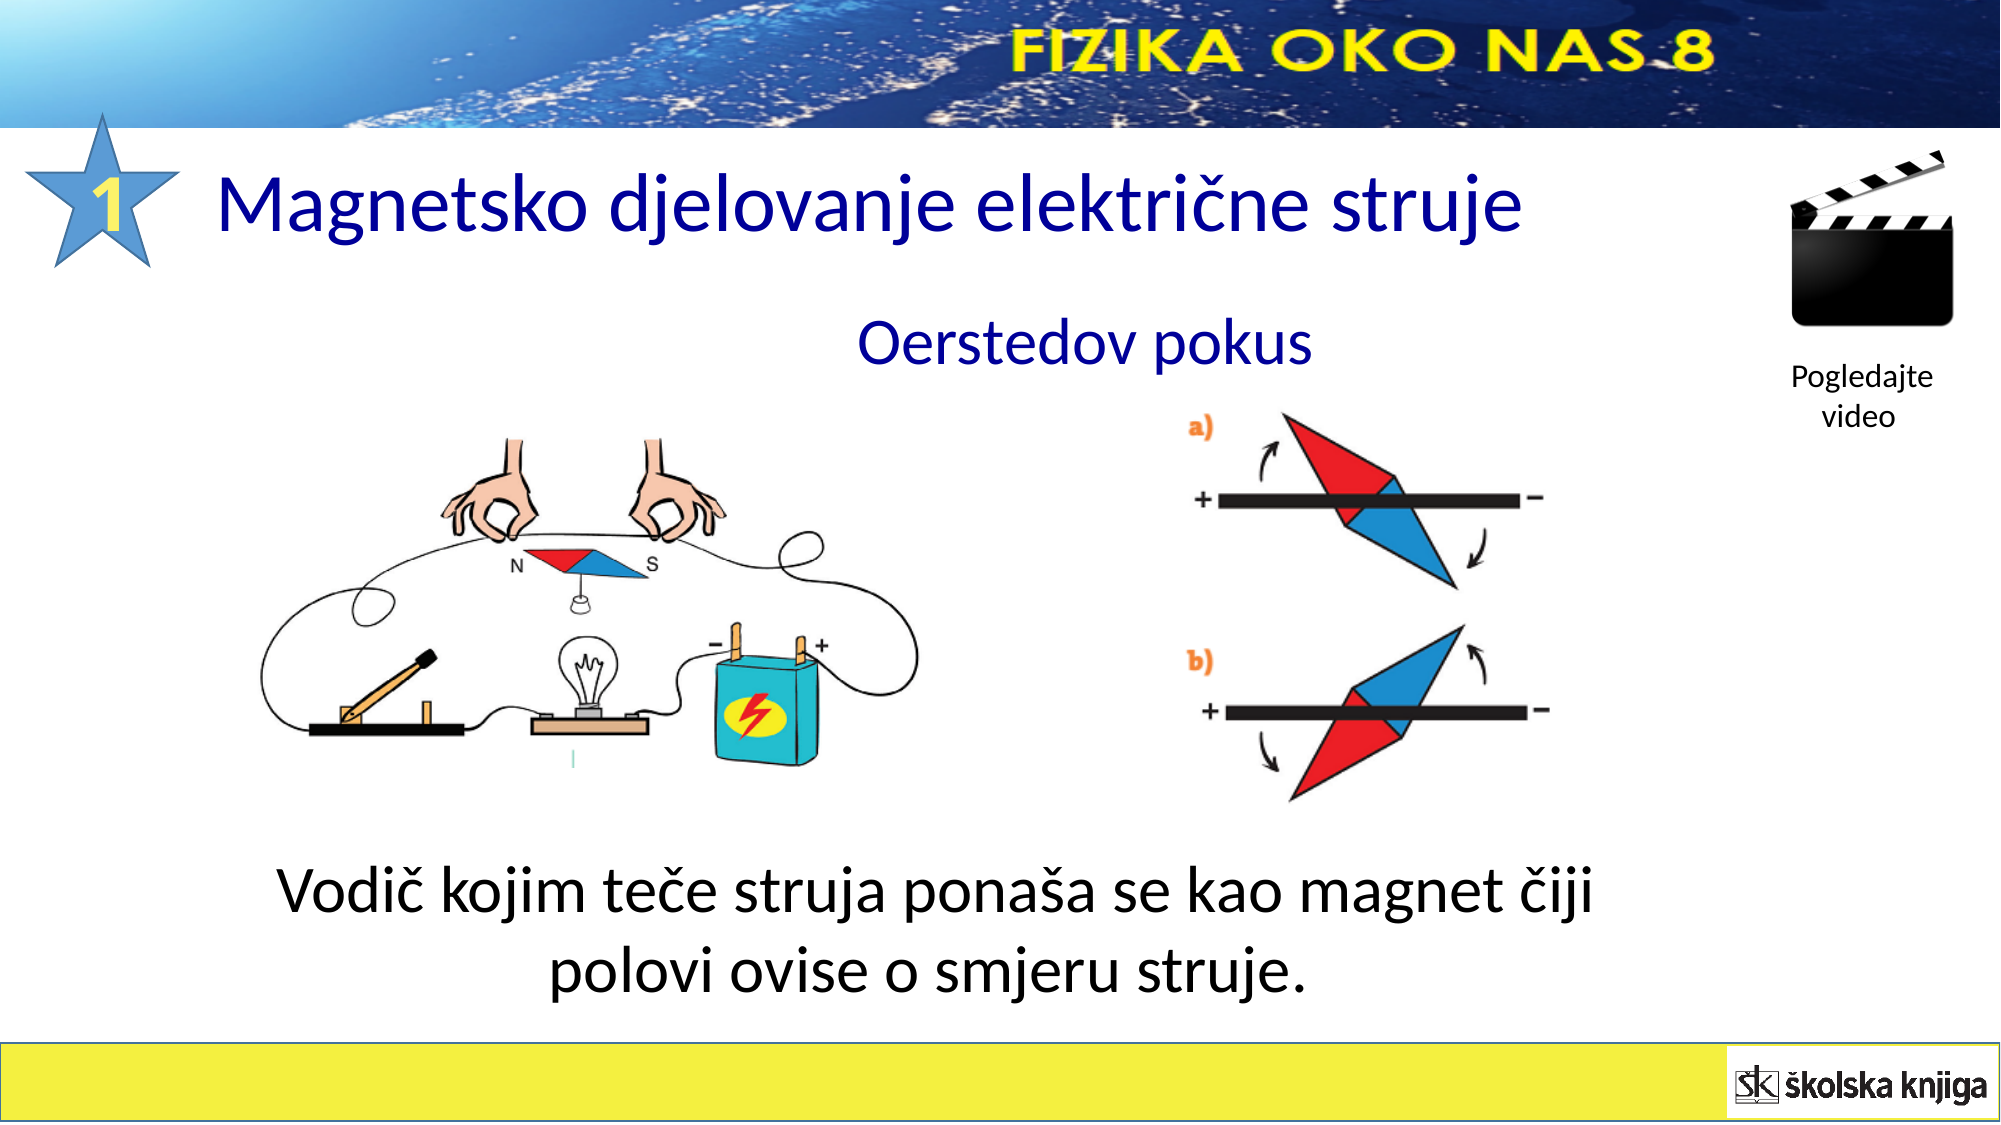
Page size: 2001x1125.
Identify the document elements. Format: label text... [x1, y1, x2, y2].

picture [0, 0, 2000, 128]
text_box Vodič kojim teče struja ponaša se kao magnet čiji polovi ovise o smjeru struje. [233, 838, 1639, 1014]
picture [248, 377, 937, 768]
text_box 1 [24, 111, 181, 269]
picture [1170, 395, 1564, 816]
title Magnetsko djelovanje električne struje [200, 115, 1863, 294]
picture [1788, 150, 1955, 329]
list Oerstedov pokus [137, 299, 1863, 1014]
text_box Pogledajte video [1758, 346, 1967, 442]
picture [1727, 1046, 1998, 1118]
